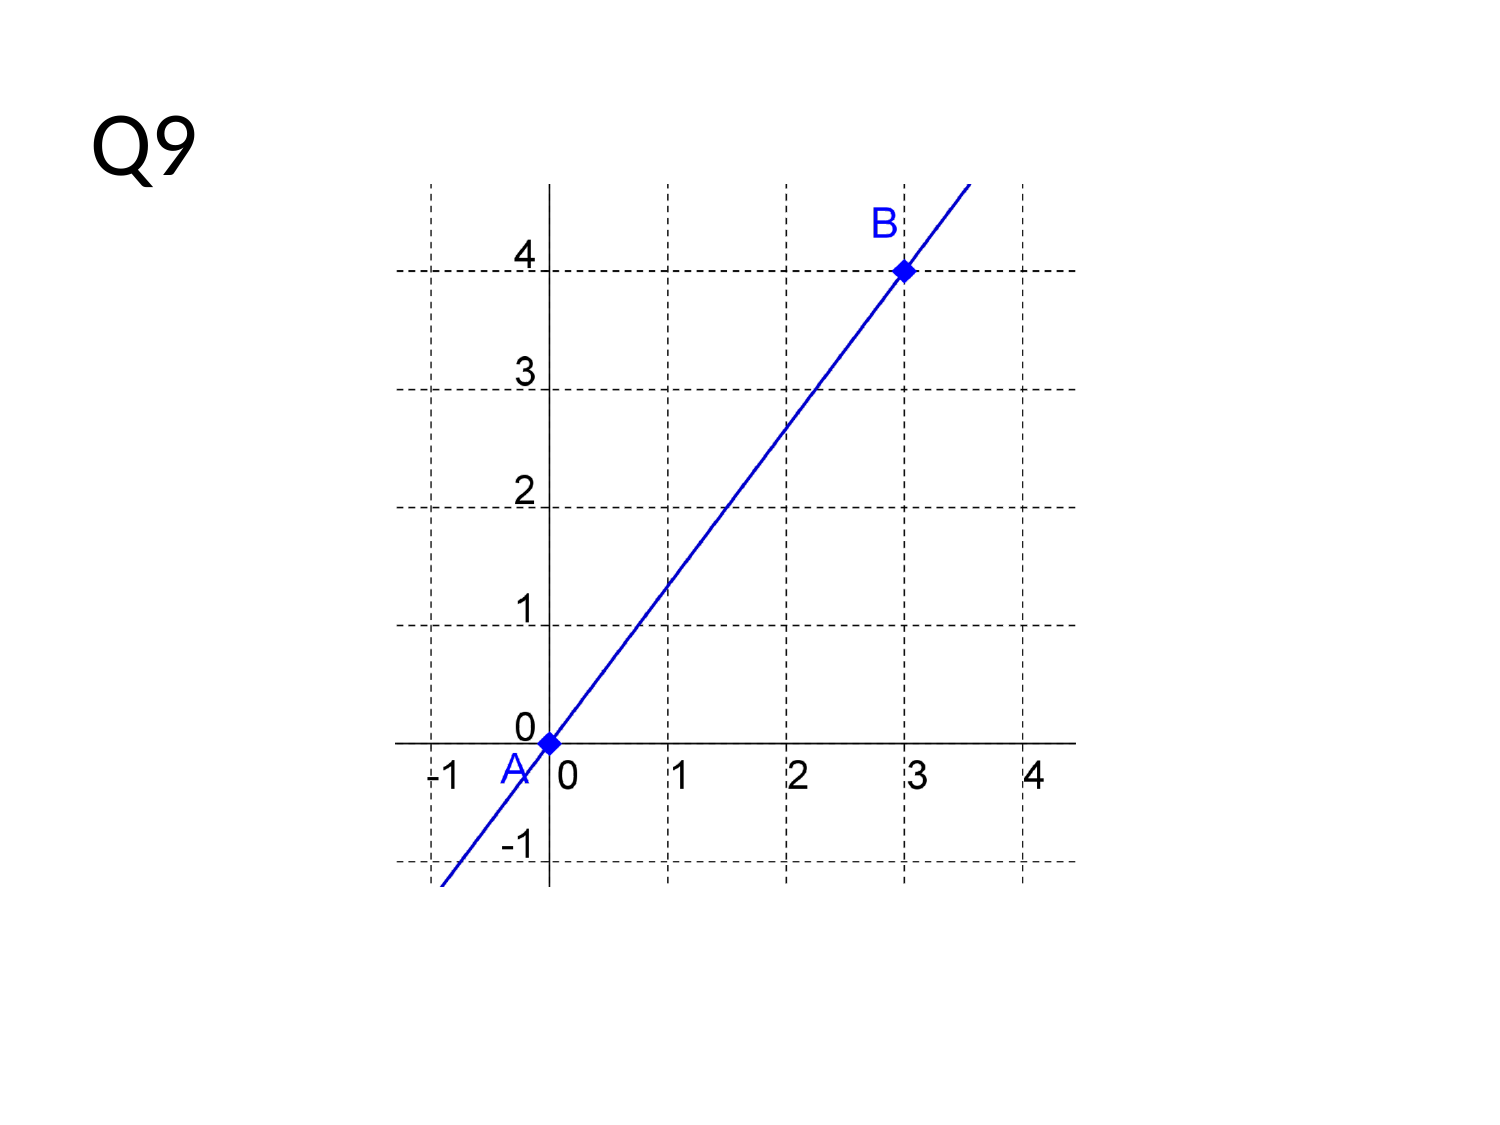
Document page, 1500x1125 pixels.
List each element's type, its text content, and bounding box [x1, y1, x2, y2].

title Q9 [75, 45, 1425, 233]
picture [395, 184, 1076, 888]
